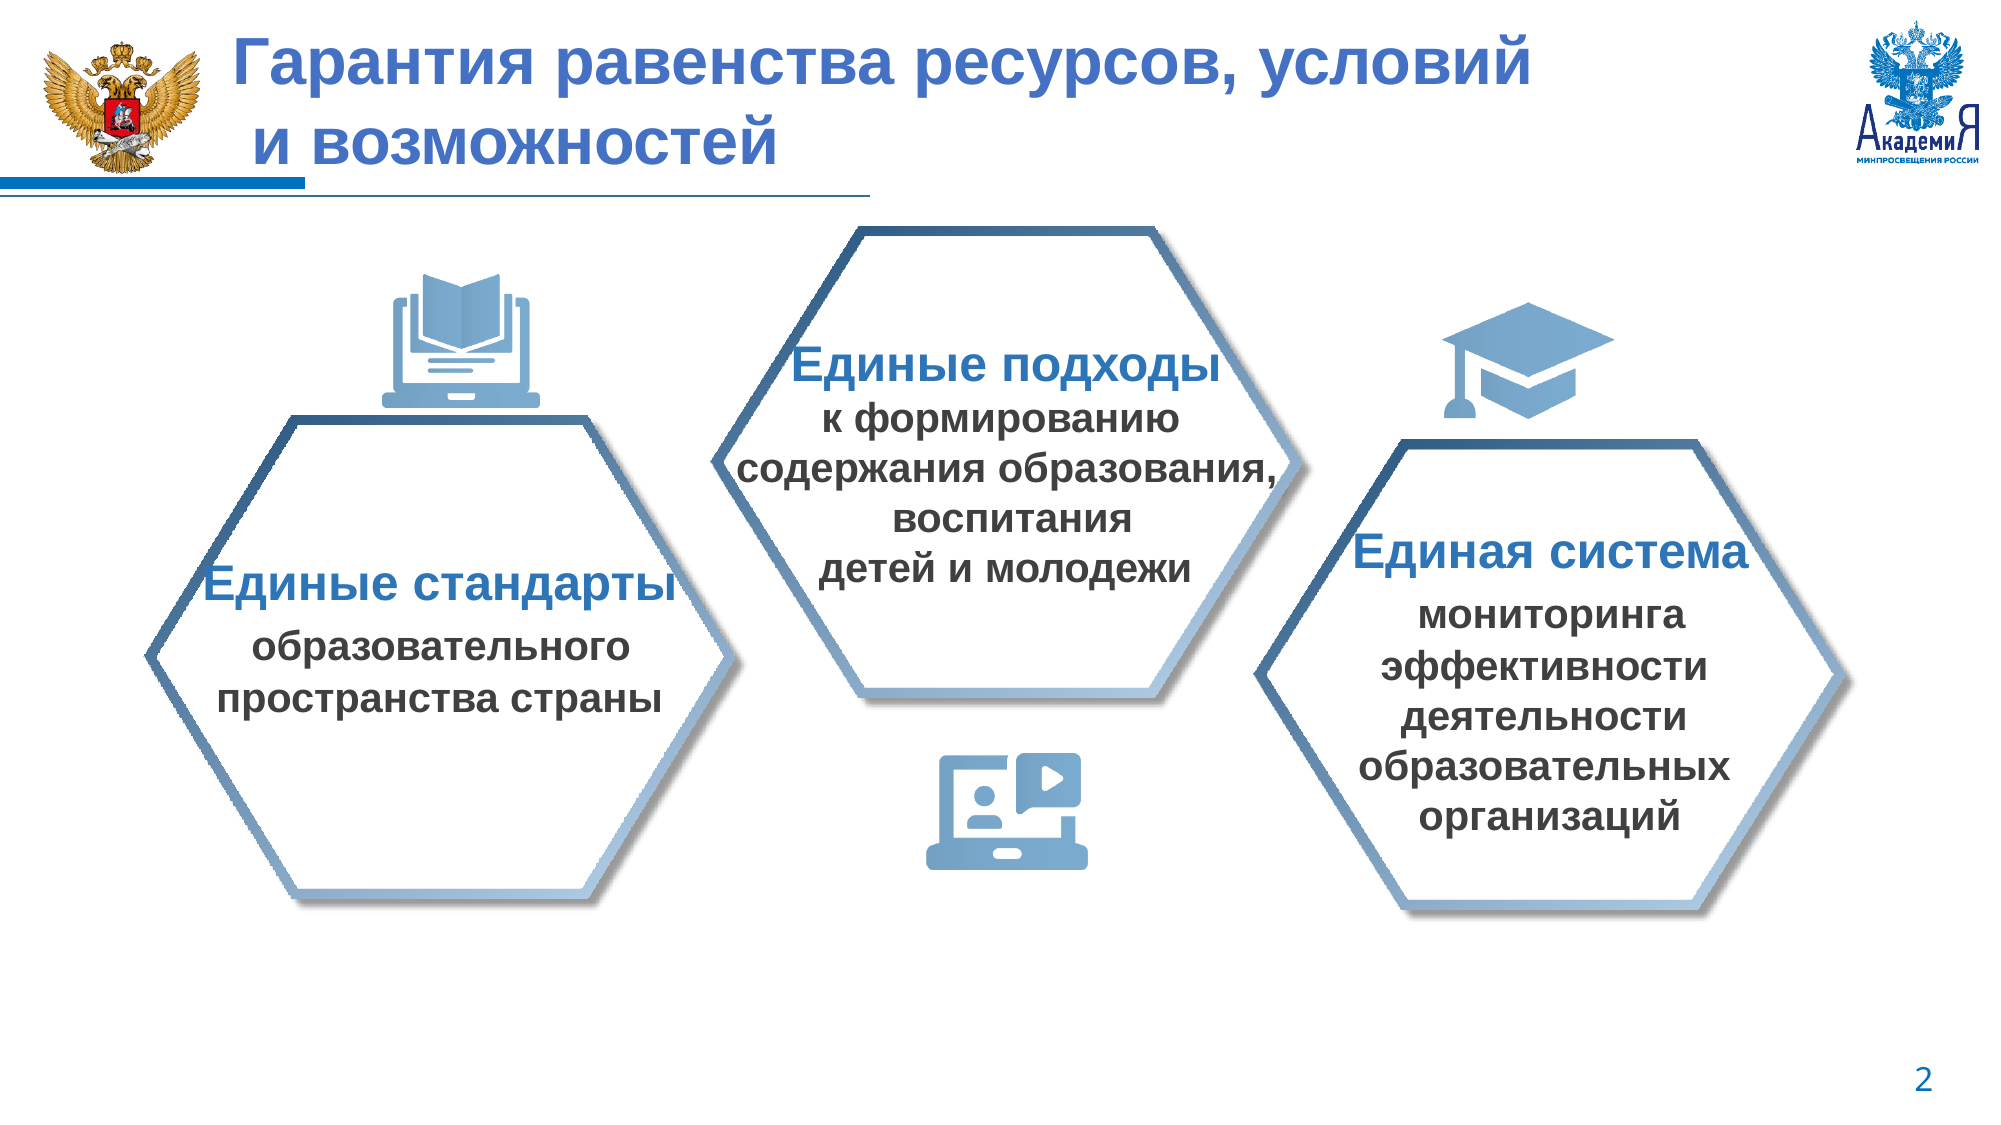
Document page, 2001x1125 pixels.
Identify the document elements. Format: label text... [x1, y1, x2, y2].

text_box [382, 274, 1615, 870]
picture [1856, 20, 1979, 164]
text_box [143, 415, 752, 916]
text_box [0, 41, 871, 198]
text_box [708, 226, 1331, 272]
text_box 2 [1908, 1064, 1940, 1104]
title Гарантия равенства ресурсов, условий и возможностей [230, 15, 1542, 206]
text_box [1253, 438, 1862, 928]
